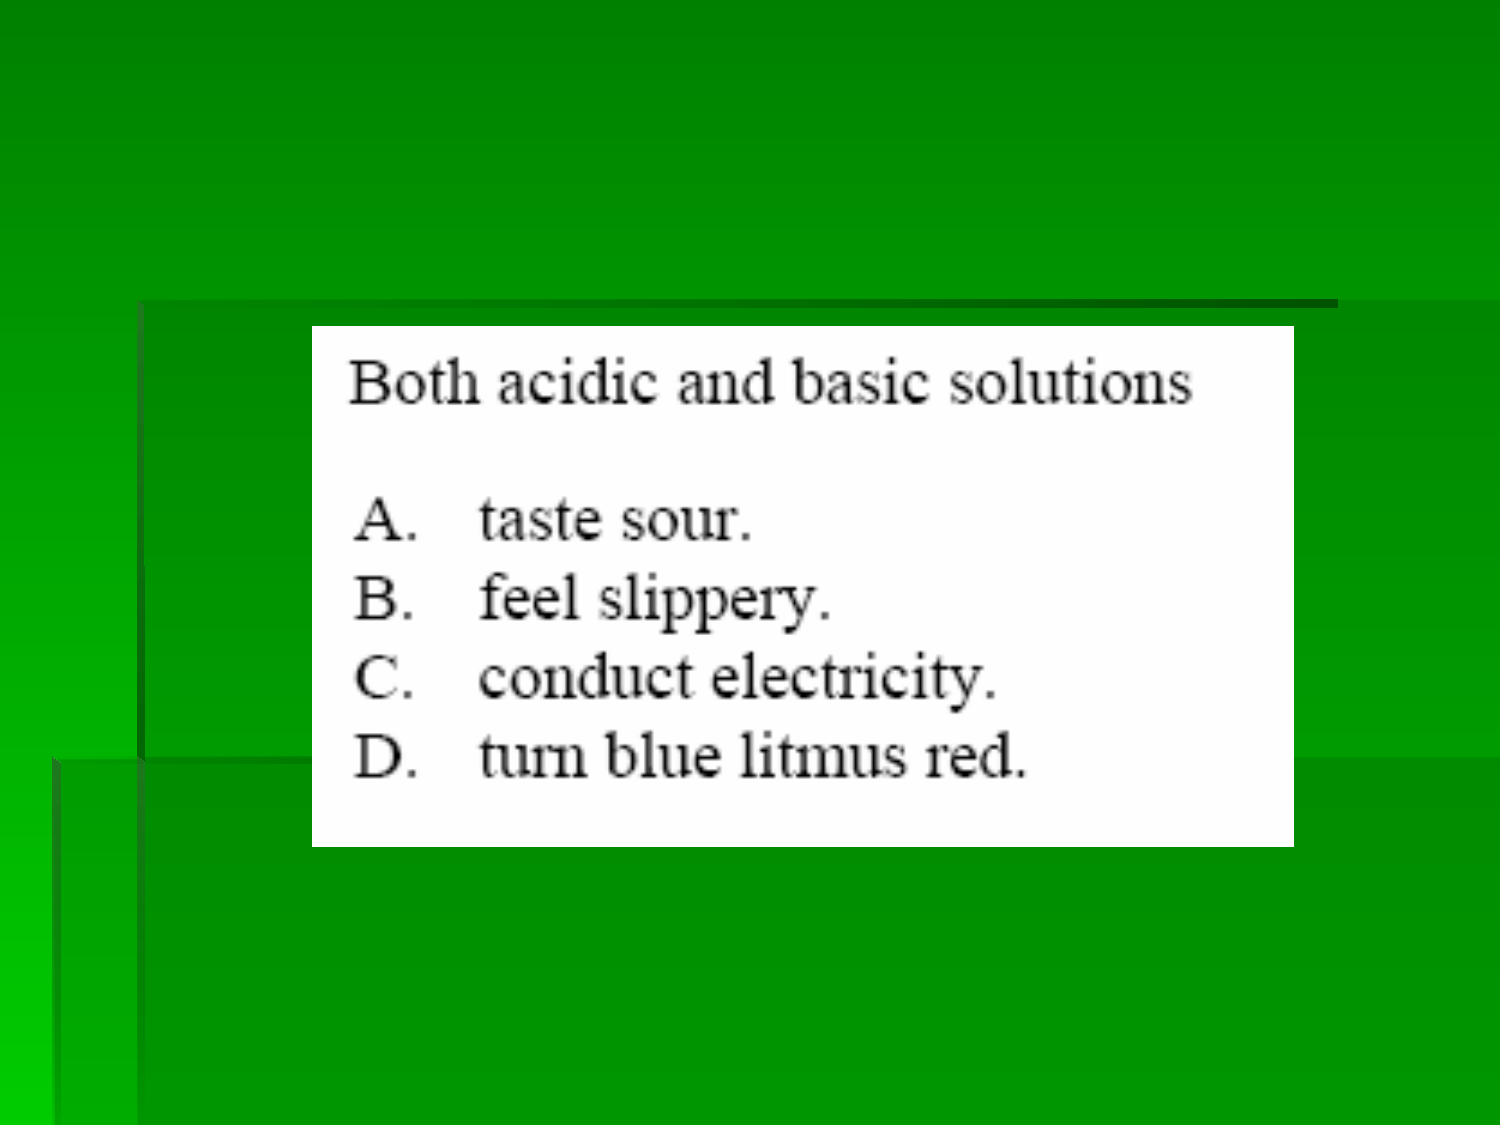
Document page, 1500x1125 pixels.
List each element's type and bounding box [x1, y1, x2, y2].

picture [312, 326, 1294, 848]
